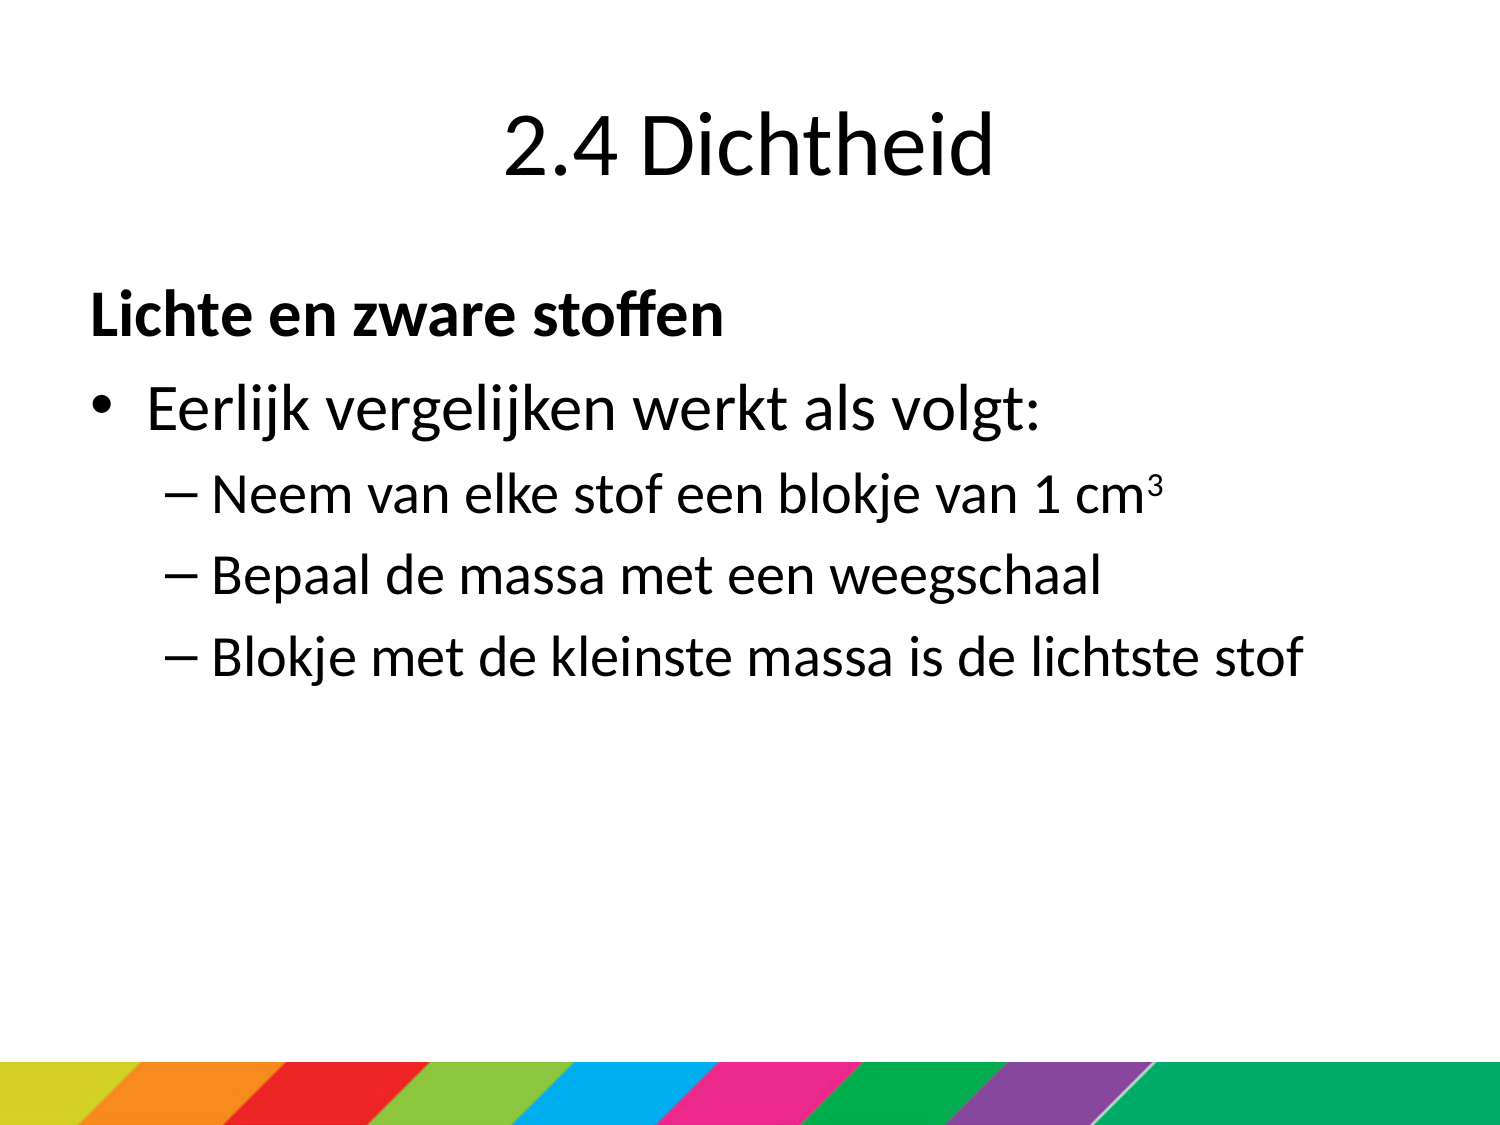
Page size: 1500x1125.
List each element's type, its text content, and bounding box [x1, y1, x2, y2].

list Lichte en zware stoffen Eerlijk vergelijken werkt als volgt: Neem van elke stof een blokje van 1 cm3 Bepaal de massa met een weegschaal Blokje met de kleinste massa is de lichtste stof [75, 262, 1425, 1005]
picture [656, 1062, 1500, 1125]
picture [0, 1062, 574, 1125]
title 2.4 Dichtheid [75, 45, 1425, 233]
